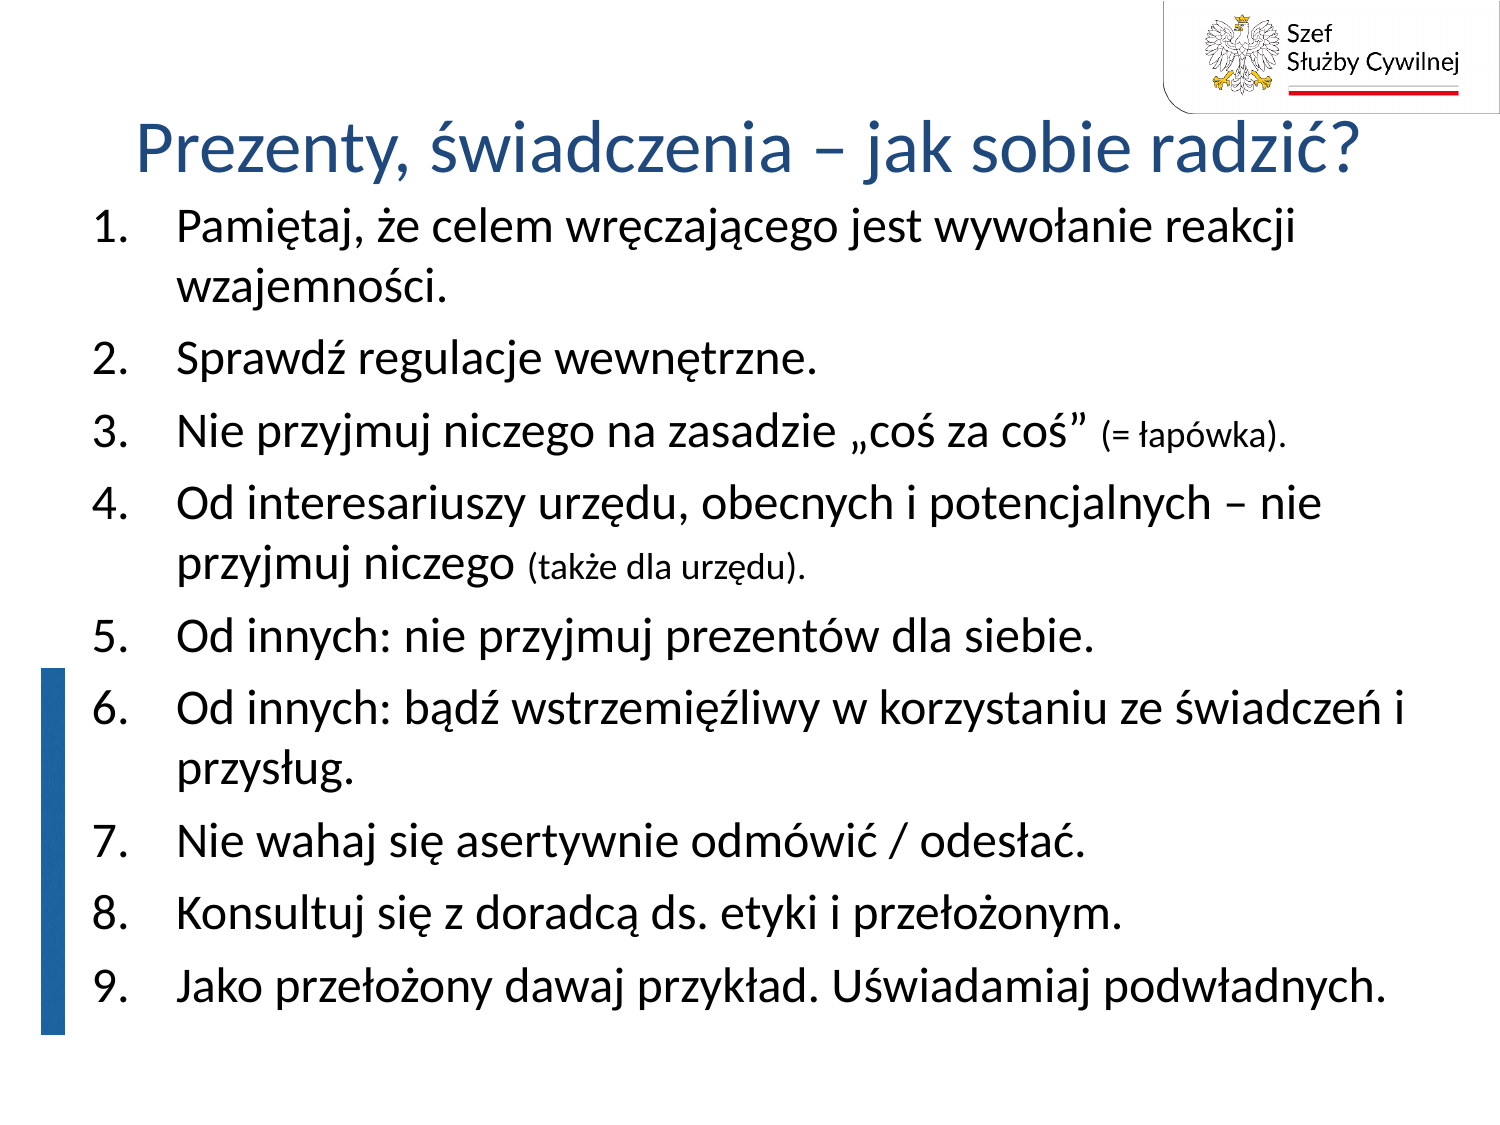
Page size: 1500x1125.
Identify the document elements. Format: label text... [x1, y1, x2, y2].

text_box Pamiętaj, że celem wręczającego jest wywołanie reakcji wzajemności. Sprawdź regulacje wewnętrzne. Nie przyjmuj niczego na zasadzie „coś za coś” (= łapówka). Od interesariuszy urzędu, obecnych i potencjalnych – nie przyjmuj niczego (także dla urzędu). Od innych: nie przyjmuj prezentów dla siebie. Od innych: bądź wstrzemięźliwy w korzystaniu ze świadczeń i przysług. Nie wahaj się asertywnie odmówić / odesłać. Konsultuj się z doradcą ds. etyki i przełożonym. Jako przełożony dawaj przykład. Uświadamiaj podwładnych. [76, 184, 1459, 941]
picture [41, 668, 65, 1035]
picture [1163, 0, 1500, 114]
title Prezenty, świadczenia – jak sobie radzić? [100, 90, 1400, 184]
